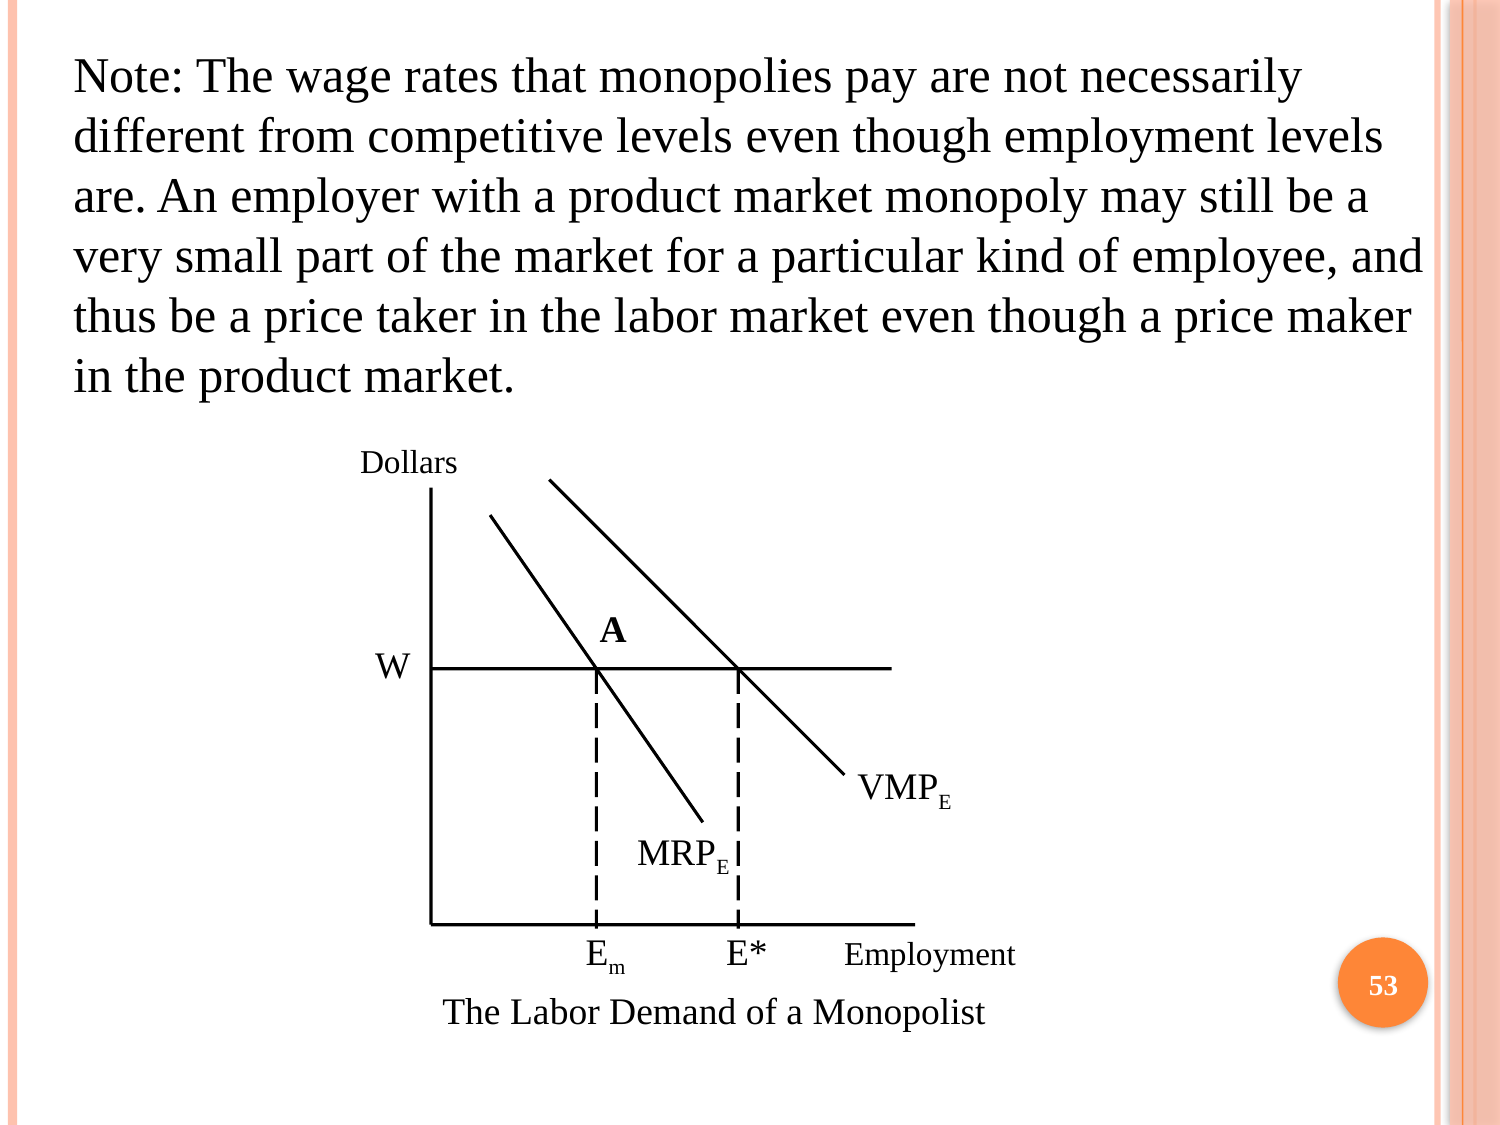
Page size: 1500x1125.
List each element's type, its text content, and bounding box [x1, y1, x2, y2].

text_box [335, 432, 1041, 1041]
slide_number 53 [1333, 940, 1434, 1026]
text_box Note: The wage rates that monopolies pay are not necessarily different from competitive levels even though employment levels are. An employer with a product market monopoly may still be a very small part of the market for a particular kind of employee, and thus be a price taker in the labor market even though a price maker in the product market. [58, 35, 1441, 410]
